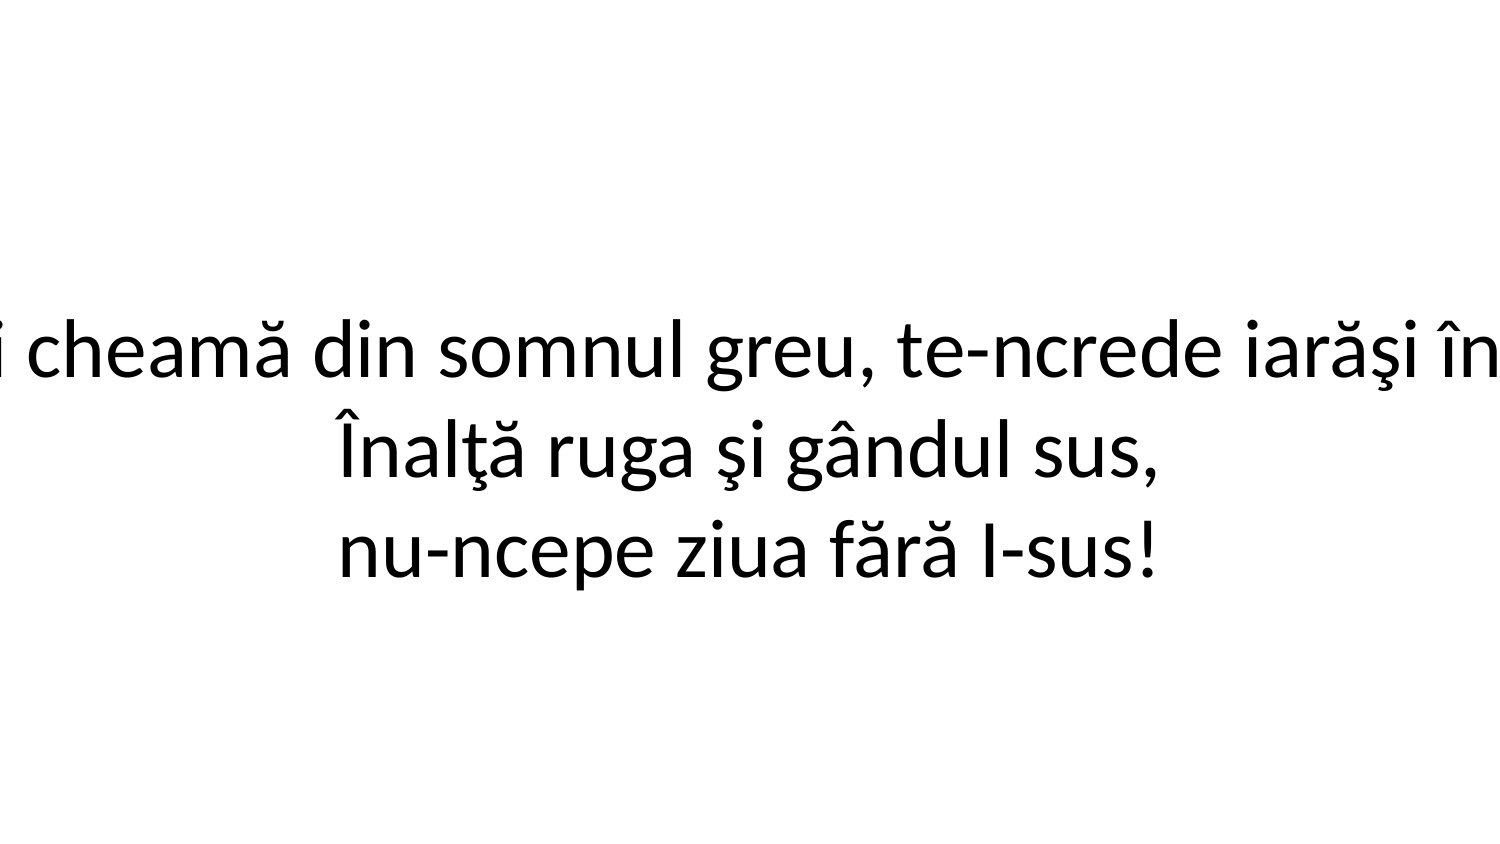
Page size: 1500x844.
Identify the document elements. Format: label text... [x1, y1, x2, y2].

text_box 1. Când zorii cheamă din somnul greu, te-ncrede iarăşi în Dumnezeu. Înalţă ruga şi gândul sus, nu-ncepe ziua fără I-sus! [0, 242, 1500, 602]
